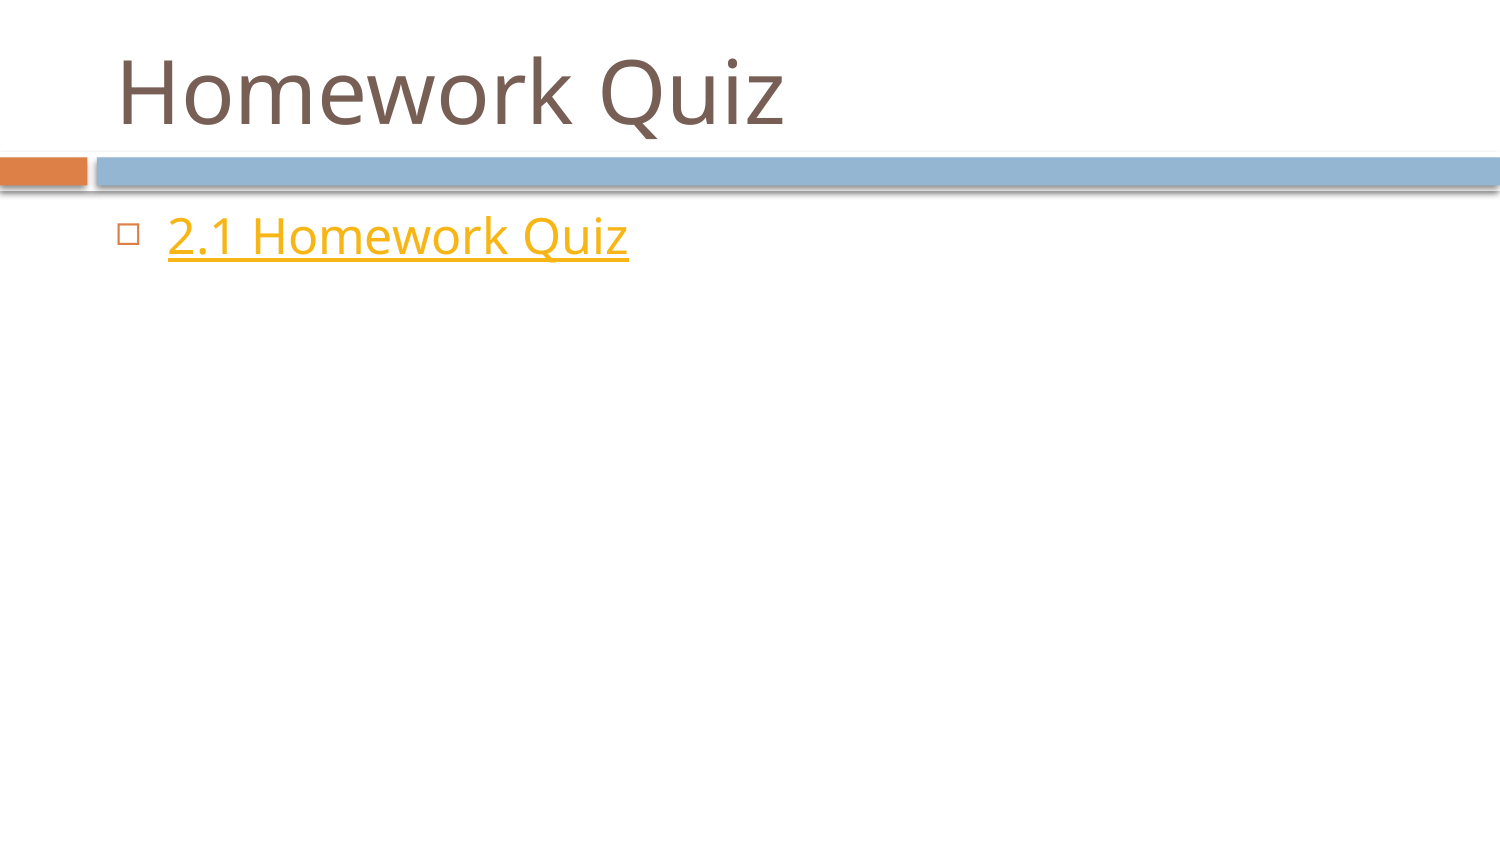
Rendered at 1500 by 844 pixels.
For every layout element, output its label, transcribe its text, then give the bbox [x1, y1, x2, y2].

title Homework Quiz [100, 28, 1438, 150]
list 2.1 Homework Quiz [100, 196, 1438, 750]
